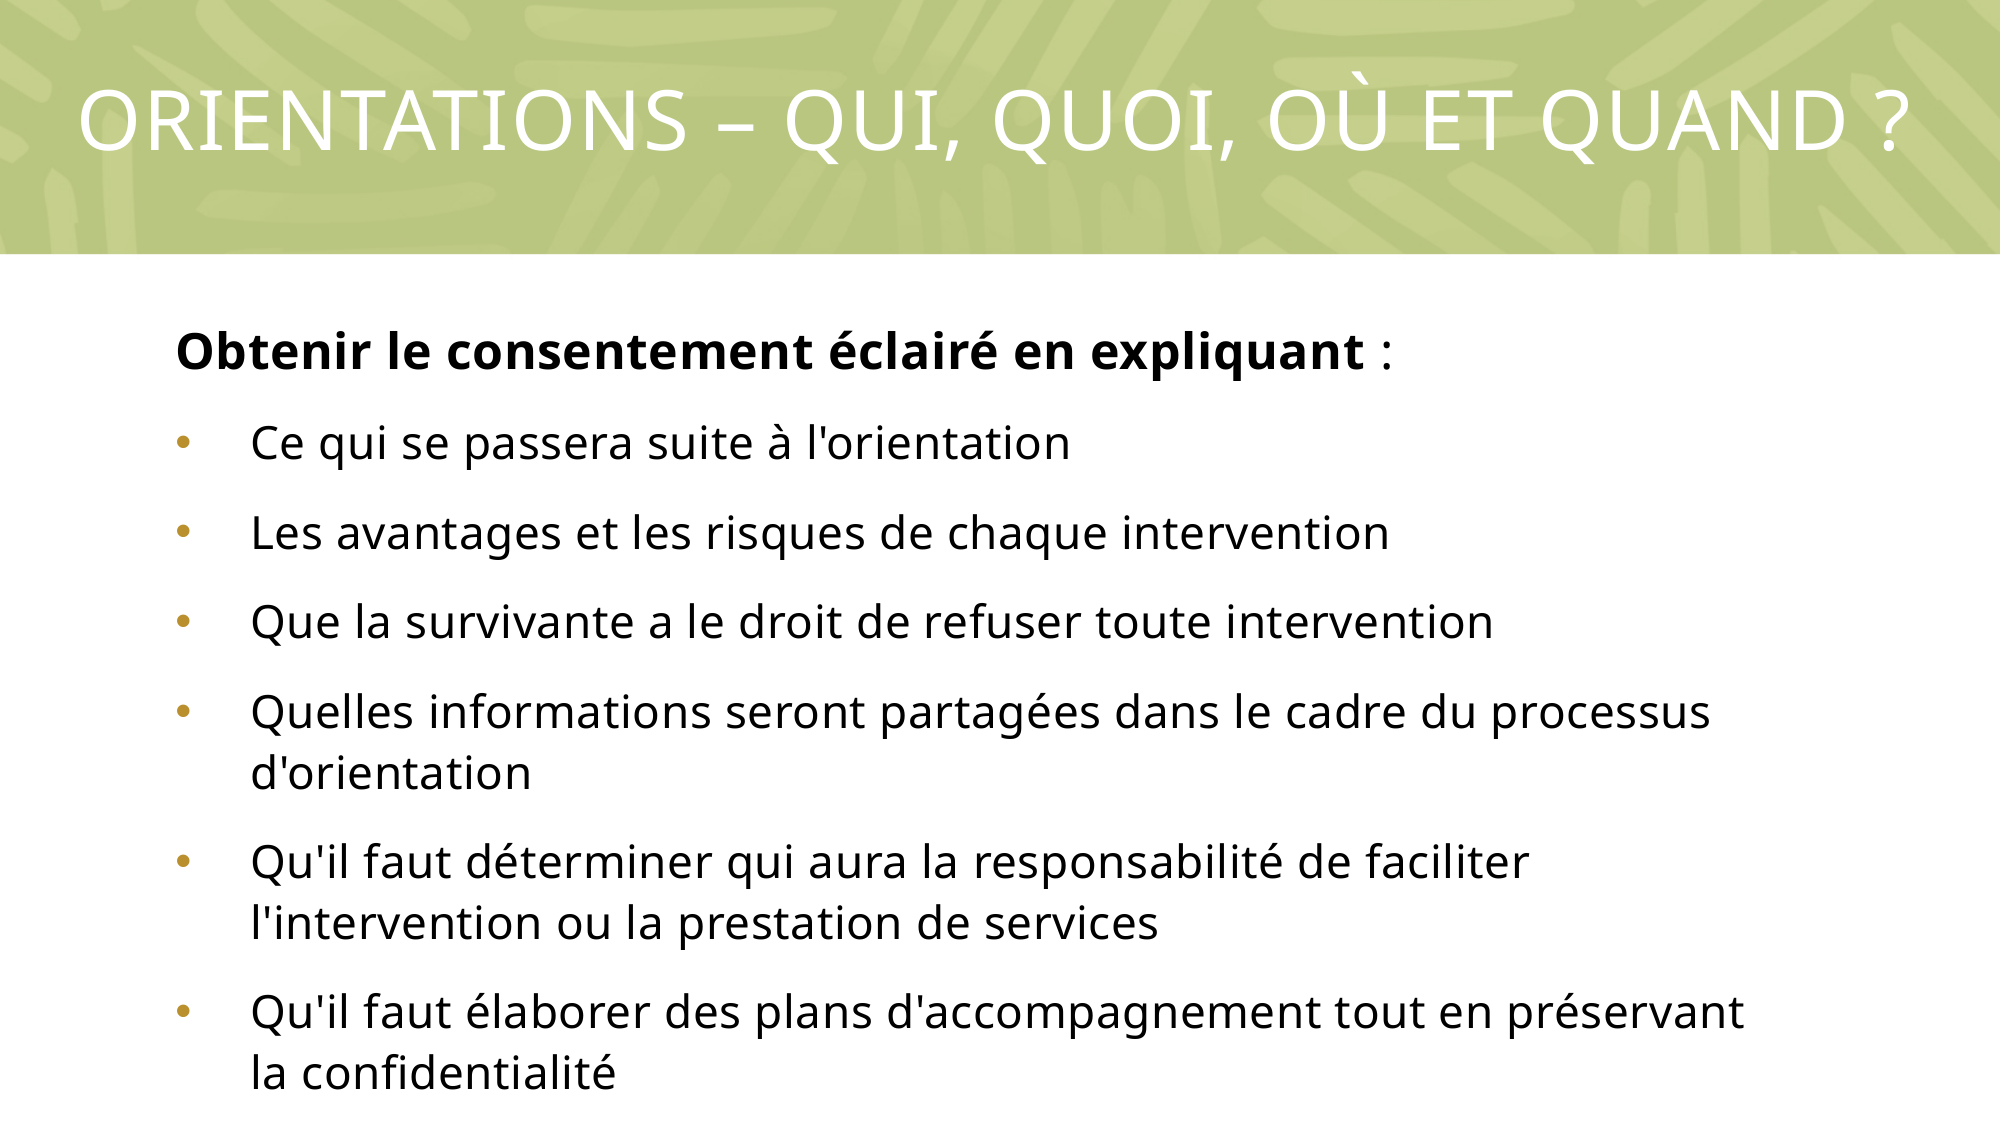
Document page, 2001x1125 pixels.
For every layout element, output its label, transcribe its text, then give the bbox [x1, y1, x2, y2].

title Orientations – Qui, quoi, où et quand ? [61, 33, 1938, 220]
list Obtenir le consentement éclairé en expliquant : Ce qui se passera suite à l'orientation Les avantages et les risques de chaque intervention Que la survivante a le droit de refuser toute intervention Quelles informations seront partagées dans le cadre du processus d'orientation Qu'il faut déterminer qui aura la responsabilité de faciliter l'intervention ou la prestation de services Qu'il faut élaborer des plans d'accompagnement tout en préservant la confidentialité [167, 305, 1763, 1105]
picture [0, 0, 2000, 1125]
